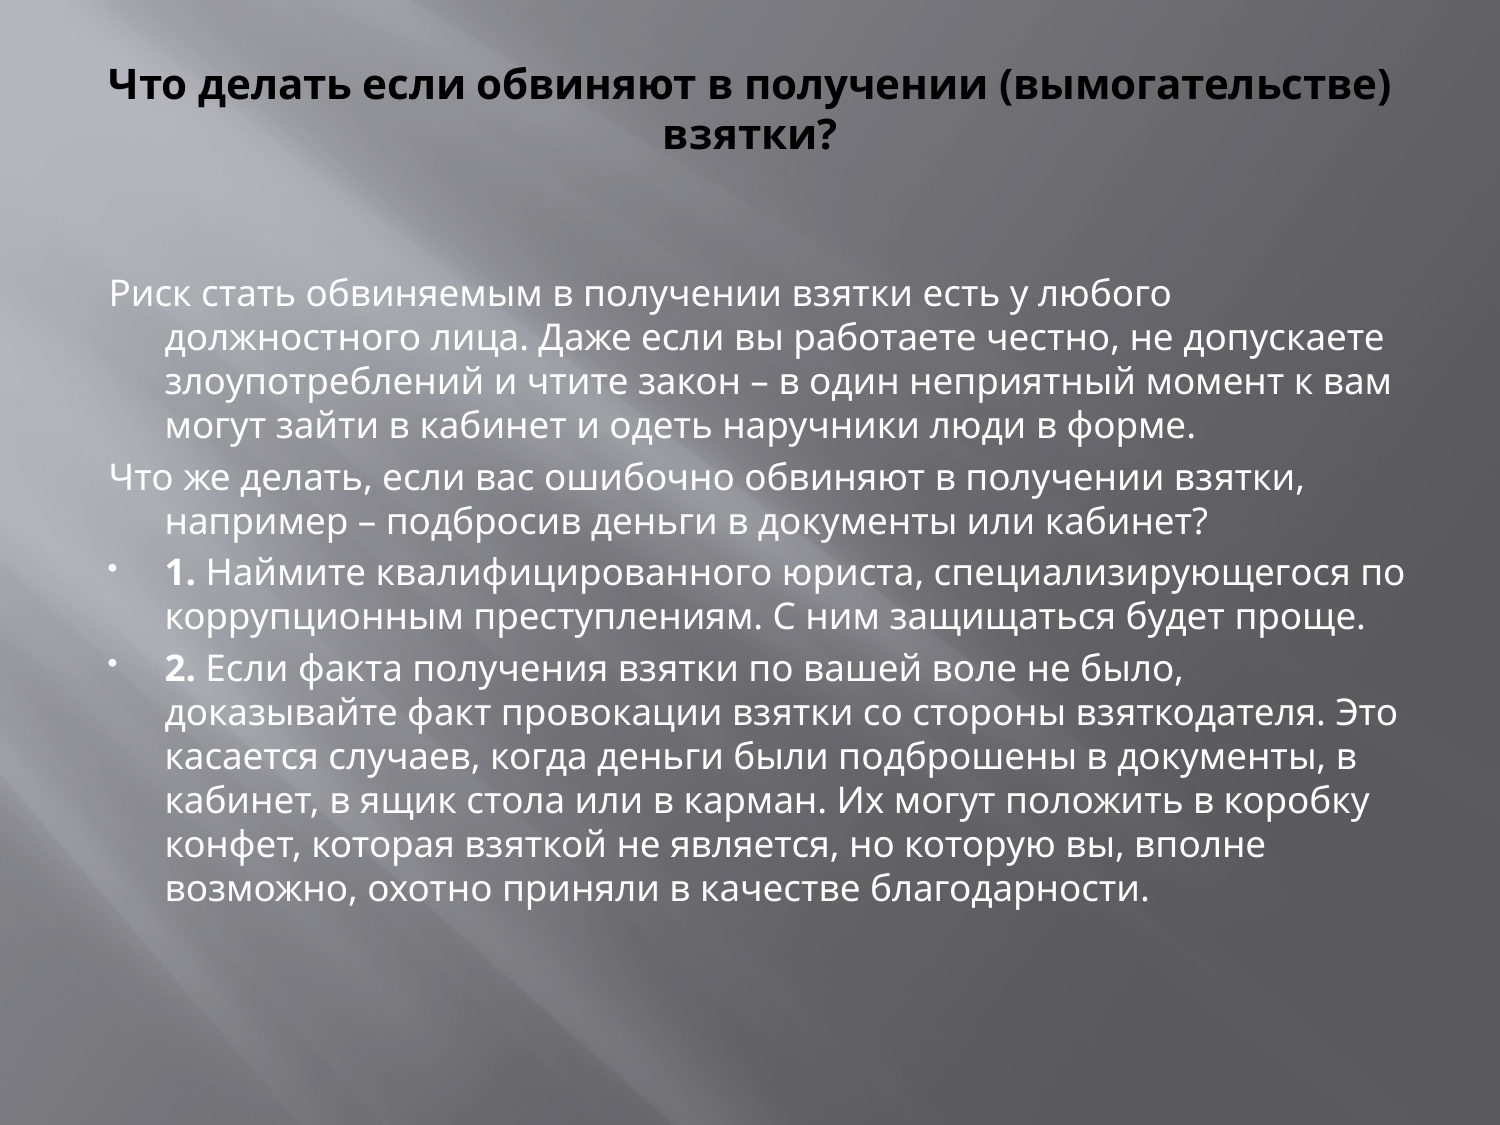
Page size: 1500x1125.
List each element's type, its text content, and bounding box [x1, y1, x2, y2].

title Что делать если обвиняют в получении (вымогательстве) взятки? [75, 0, 1425, 233]
list Риск стать обвиняемым в получении взятки есть у любого должностного лица. Даже если вы работаете честно, не допускаете злоупотреблений и чтите закон – в один неприятный момент к вам могут зайти в кабинет и одеть наручники люди в форме. Что же делать, если вас ошибочно обвиняют в получении взятки, например – подбросив деньги в документы или кабинет? 1. Наймите квалифицированного юриста, специализирующегося по коррупционным преступлениям. С ним защищаться будет проще. 2. Если факта получения взятки по вашей воле не было, доказывайте факт провокации взятки со стороны взяткодателя. Это касается случаев, когда деньги были подброшены в документы, в кабинет, в ящик стола или в карман. Их могут положить в коробку конфет, которая взяткой не является, но которую вы, вполне возможно, охотно приняли в качестве благодарности. [75, 262, 1425, 1035]
